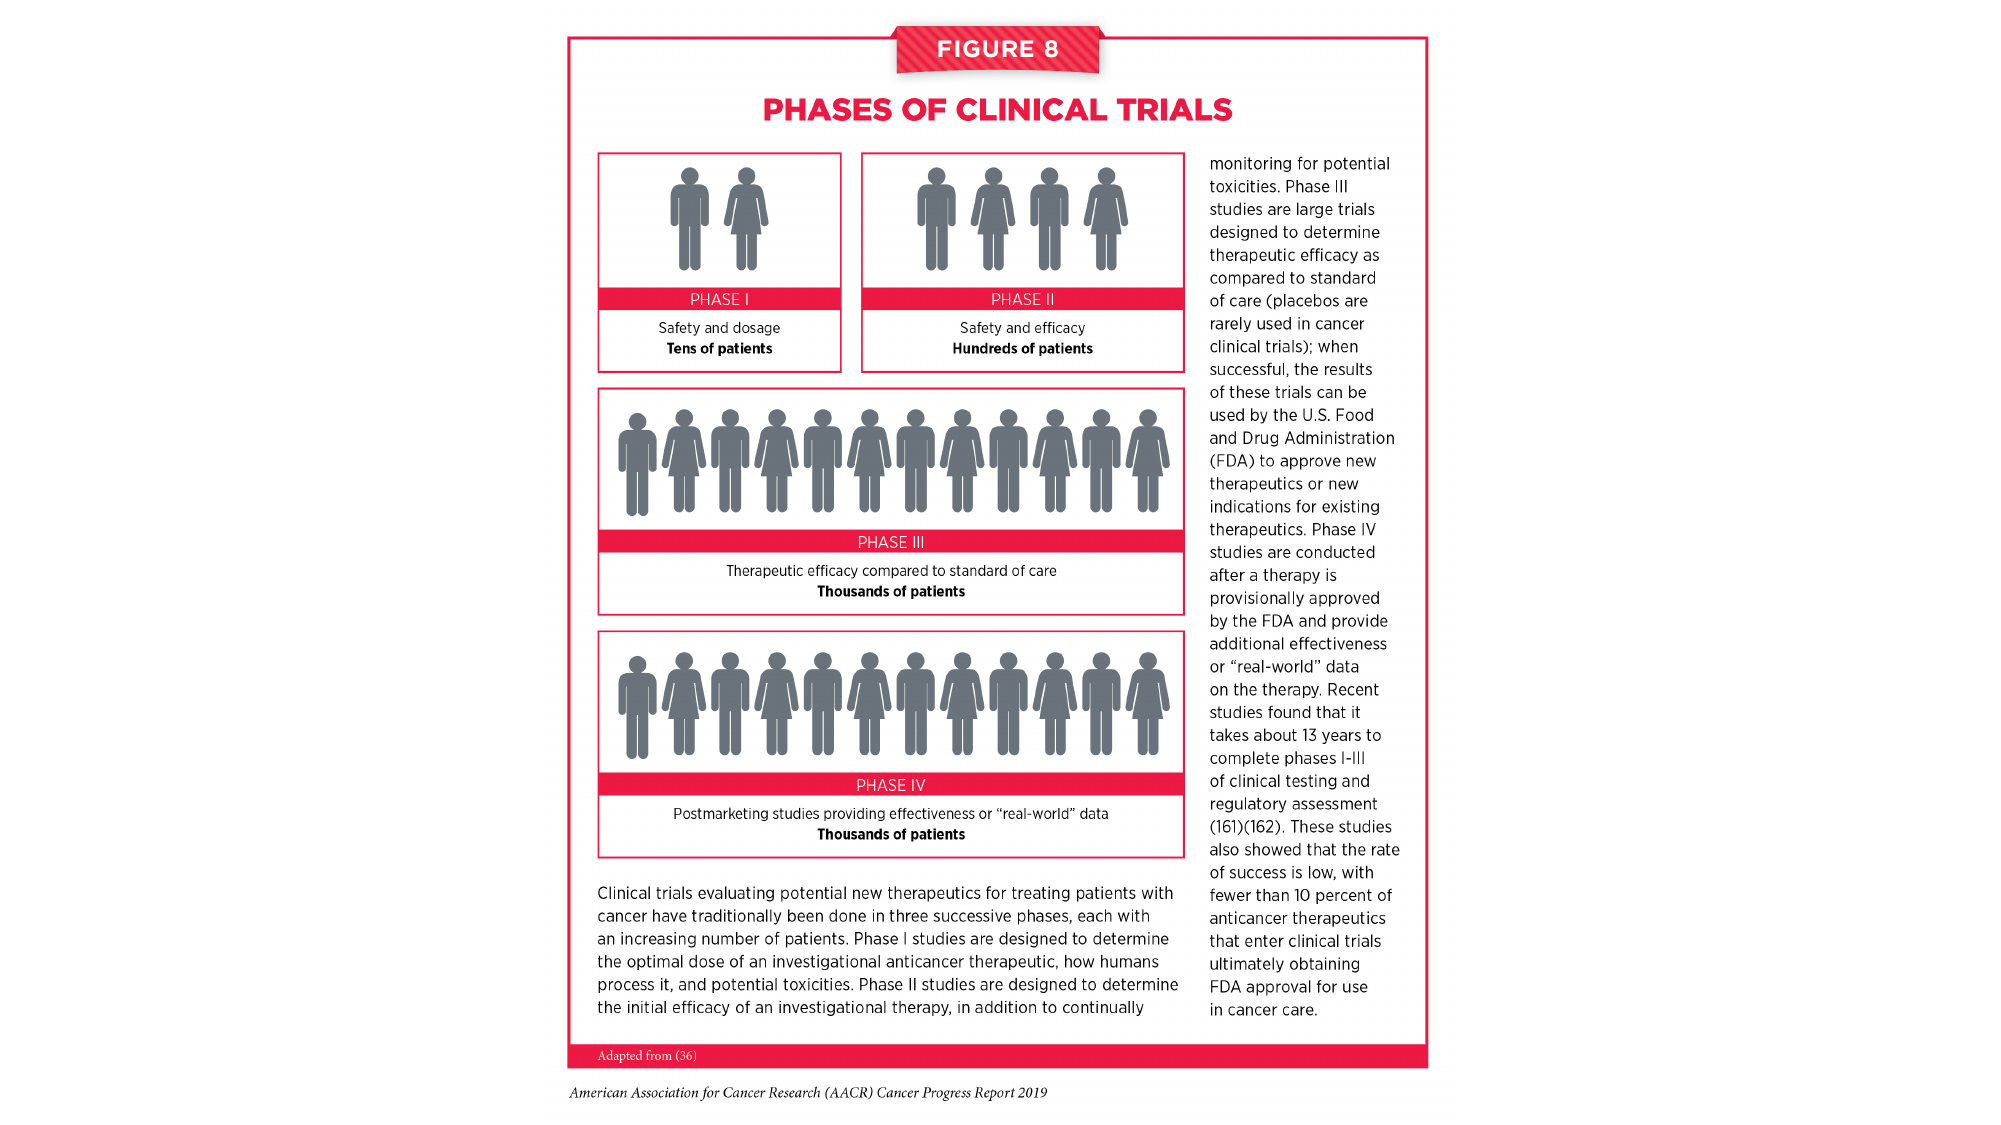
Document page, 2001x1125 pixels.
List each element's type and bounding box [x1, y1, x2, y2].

picture [539, 0, 1461, 1125]
